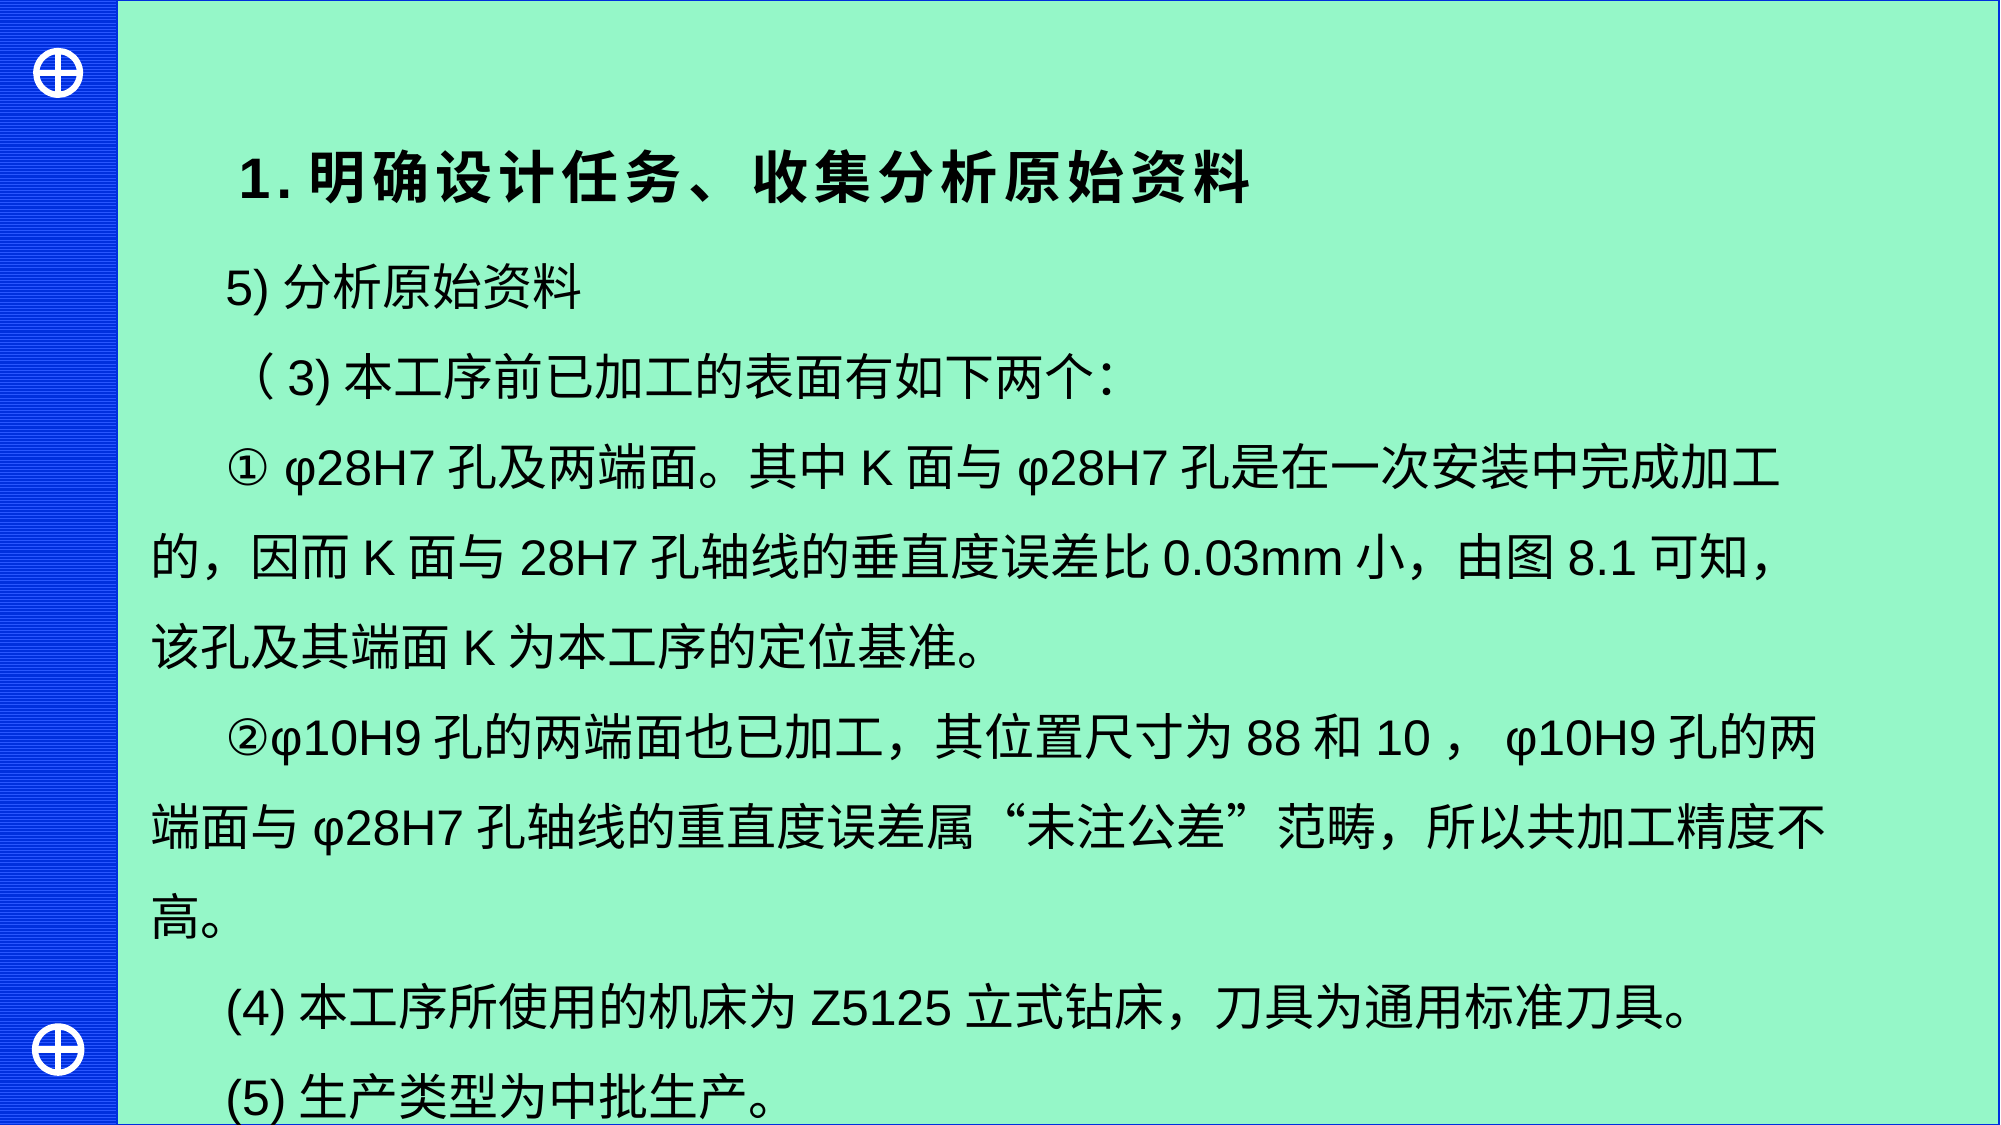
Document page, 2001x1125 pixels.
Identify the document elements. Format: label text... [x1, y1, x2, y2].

text_box 5)分析原始资料 （3)本工序前已加工的表面有如下两个： ① φ28H7孔及两端面。其中K面与φ28H7孔是在一次安装中完成加工的，因而K面与28H7孔轴线的垂直度误差比0.03mm小，由图8.1可知，该孔及其端面K为本工序的定位基准。 ②φ10H9孔的两端面也已加工，其位置尺寸为88和10，φ10H9孔的两端面与φ28H7孔轴线的重直度误差属“未注公差”范畴，所以共加工精度不高。 (4)本工序所使用的机床为Z5125立式钻床，刀具为通用标准刀具。 (5)生产类型为中批生产。 [135, 217, 1843, 1125]
text_box 1.明确设计任务、收集分析原始资料 [135, 96, 1423, 217]
